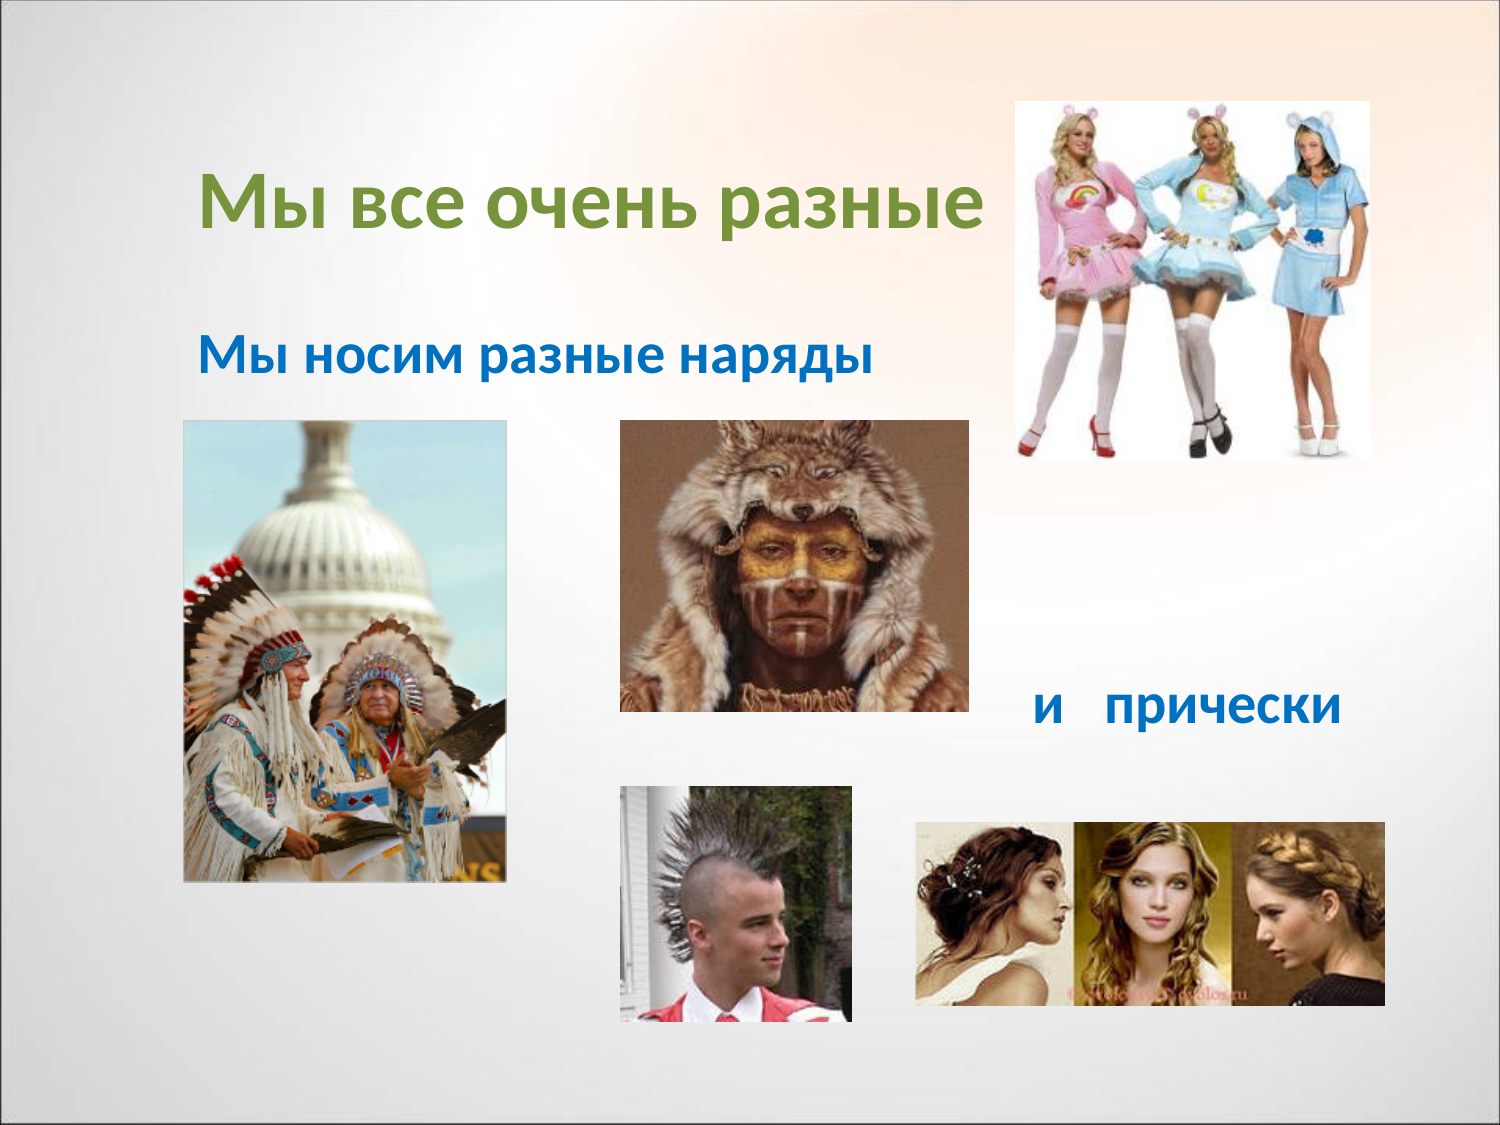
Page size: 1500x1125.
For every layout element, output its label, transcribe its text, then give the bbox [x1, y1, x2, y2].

text_box Мы все очень разные Мы носим разные наряды и прически [183, 137, 1412, 883]
picture [0, 0, 1500, 1125]
